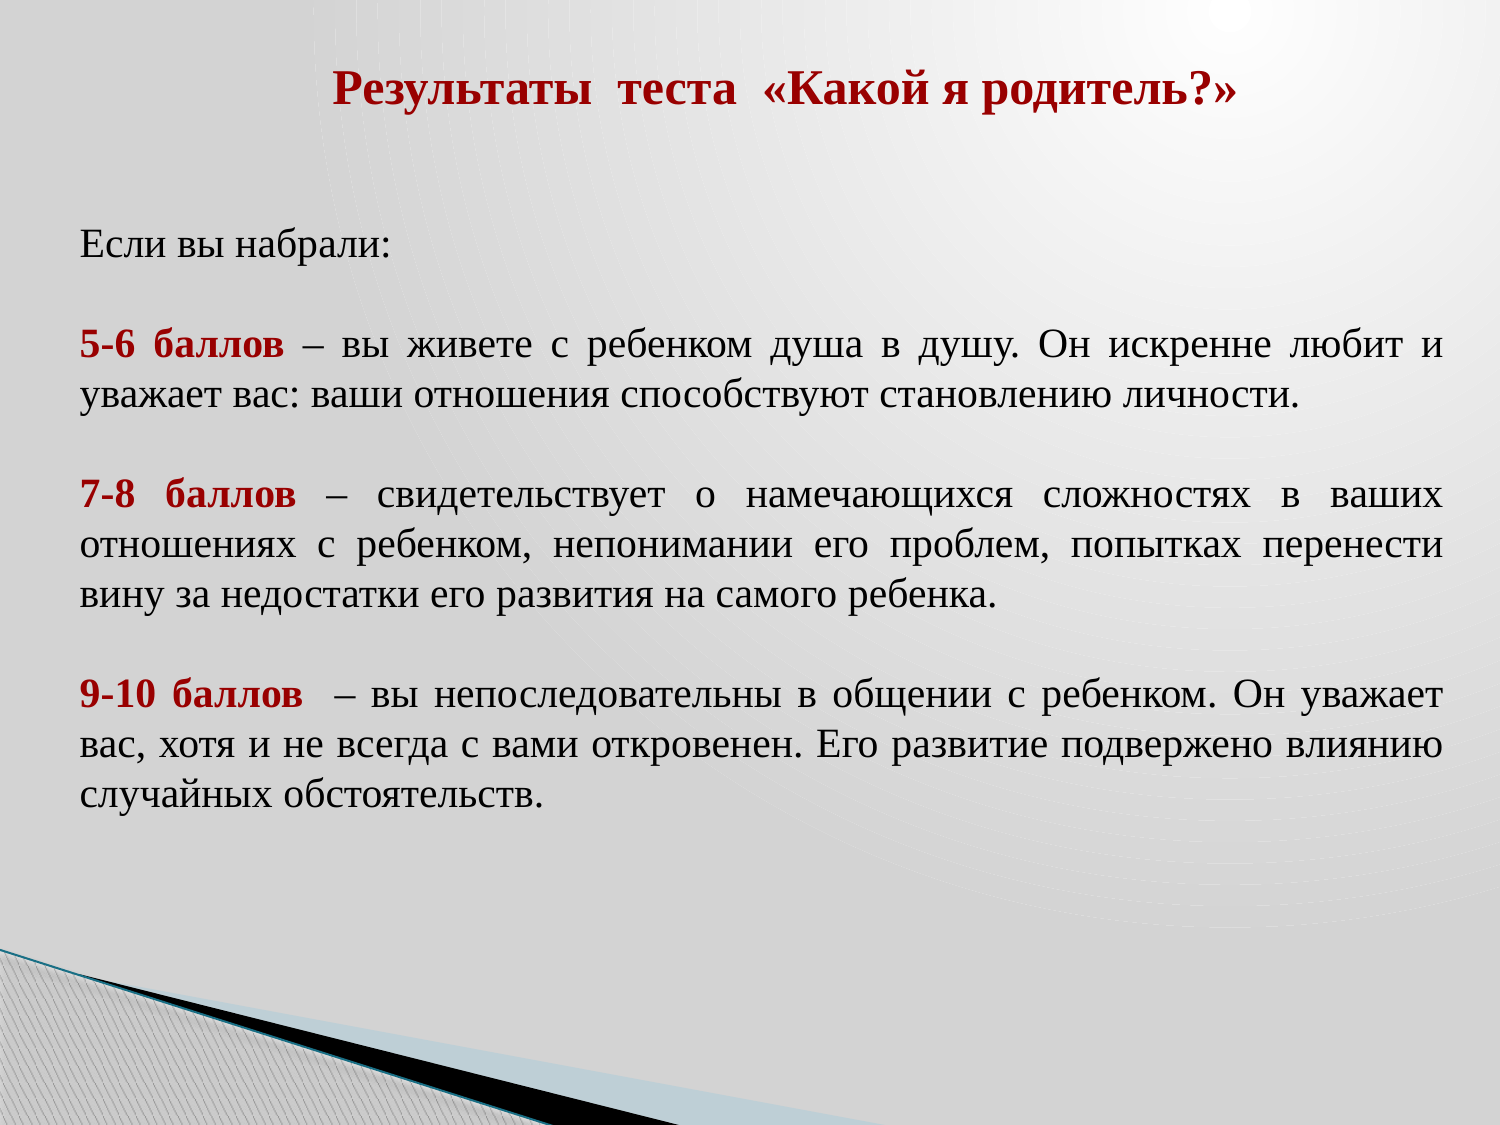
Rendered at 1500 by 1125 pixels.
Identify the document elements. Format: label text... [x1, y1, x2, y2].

text_box Если вы набрали: 5-6 баллов – вы живете с ребенком душа в душу. Он искренне любит и уважает вас: ваши отношения способствуют становлению личности. 7-8 баллов – свидетельствует о намечающихся сложностях в ваших отношениях с ребенком, непонимании его проблем, попытках перенести вину за недостатки его развития на самого ребенка. 9-10 баллов – вы непоследовательны в общении с ребенком. Он уважает вас, хотя и не всегда с вами откровенен. Его развитие подвержено влиянию случайных обстоятельств. [64, 208, 1459, 823]
text_box Результаты теста «Какой я родитель?» [317, 47, 1266, 123]
